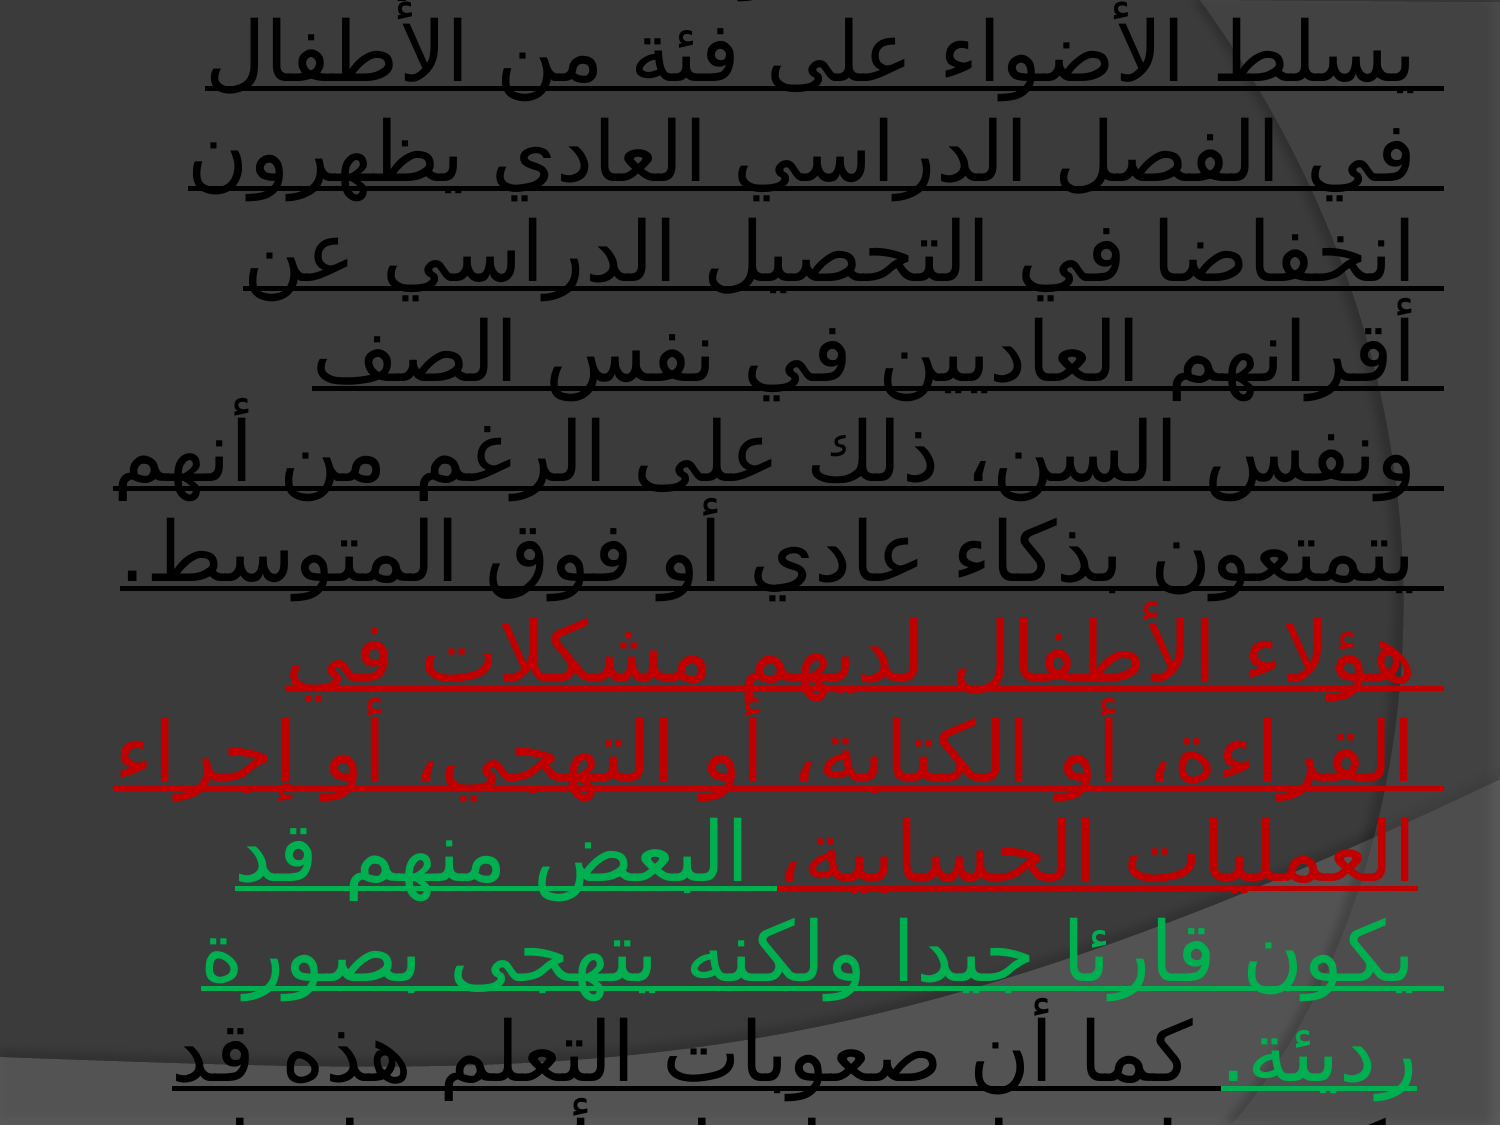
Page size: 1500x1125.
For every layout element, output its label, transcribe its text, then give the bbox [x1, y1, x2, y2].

title المتأمل لمجال صعوبات التعلم يجد أنه يسلط الأضواء على فئة من الأطفال في الفصل الدراسي العادي يظهرون انخفاضا في التحصيل الدراسي عن أقرانهم العاديين في نفس الصف ونفس السن، ذلك على الرغم من أنهم يتمتعون بذكاء عادي أو فوق المتوسط. هؤلاء الأطفال لديهم مشكلات في القراءة، أو الكتابة، أو التهجي، أو إجراء العمليات الحسابية، البعض منهم قد يكون قارئا جيدا ولكنه يتهجى بصورة رديئة. كما أن صعوبات التعلم هذه قد تكون ذات طبيعة لفظية أو غير لفظية. [75, 117, 1425, 879]
